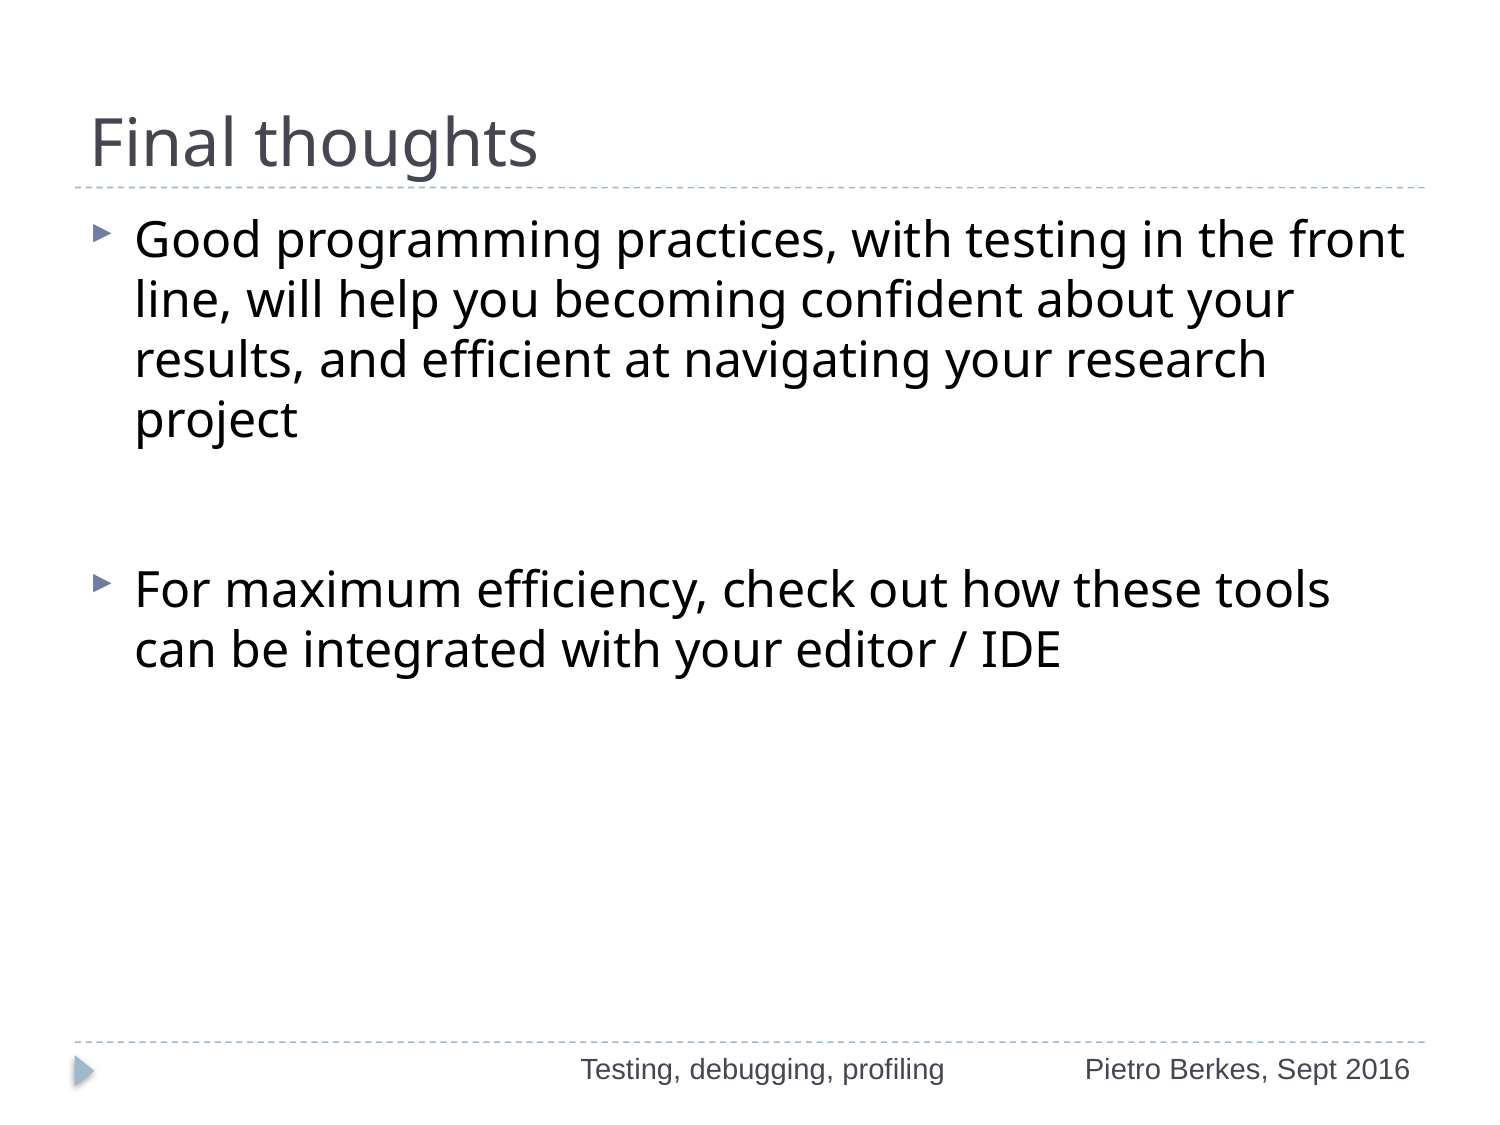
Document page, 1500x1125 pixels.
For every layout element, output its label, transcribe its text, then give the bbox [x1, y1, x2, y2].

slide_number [1050, 1042, 1426, 1103]
list Good programming practices, with testing in the front line, will help you becoming confident about your results, and efficient at navigating your research project For maximum efficiency, check out how these tools can be integrated with your editor / IDE [75, 200, 1425, 1010]
title Final thoughts [75, 24, 1425, 188]
footer Testing, debugging, profiling [475, 1042, 1050, 1103]
